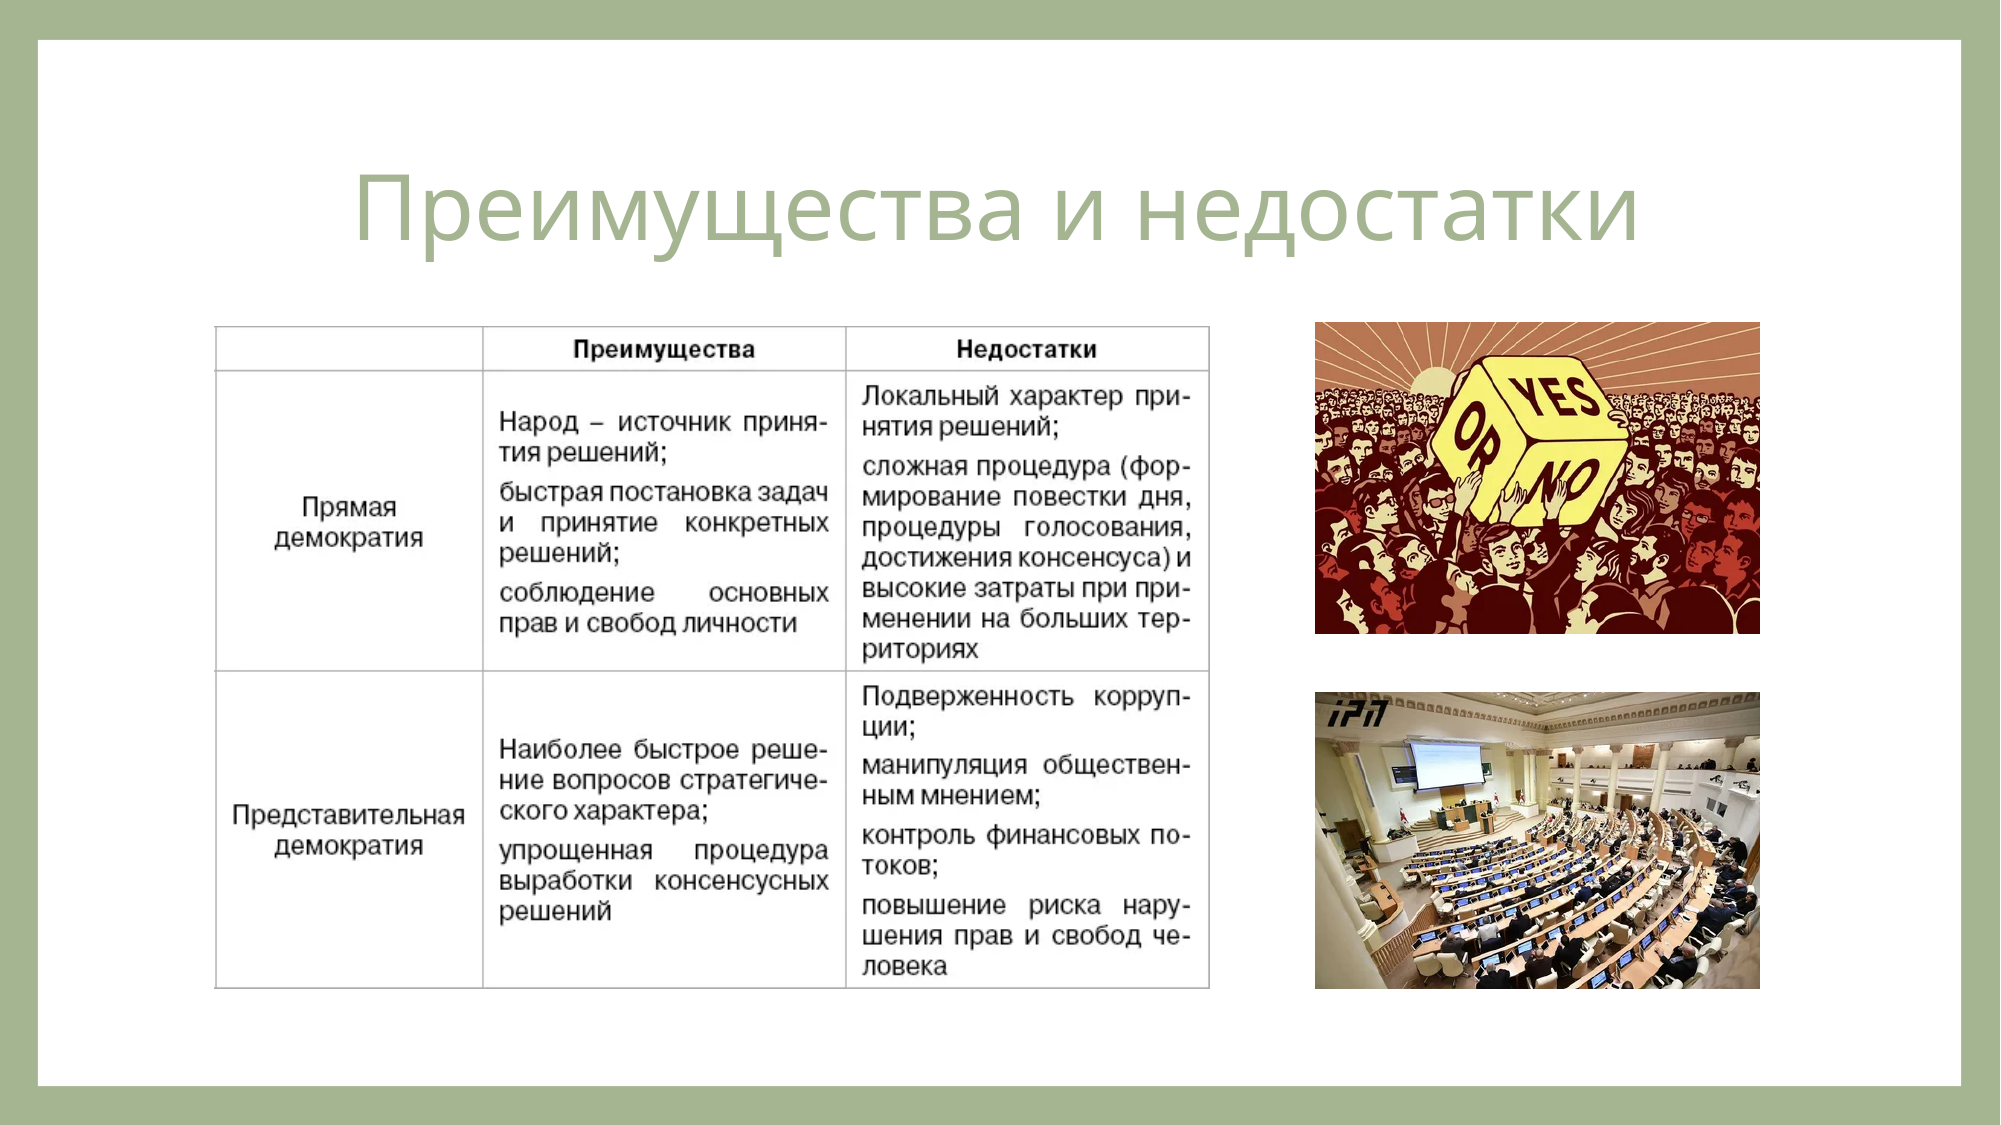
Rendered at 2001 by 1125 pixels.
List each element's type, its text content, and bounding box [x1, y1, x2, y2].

picture [1314, 691, 1760, 989]
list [214, 325, 1210, 989]
picture [1314, 322, 1760, 634]
title Преимущества и недостатки [187, 99, 1808, 323]
